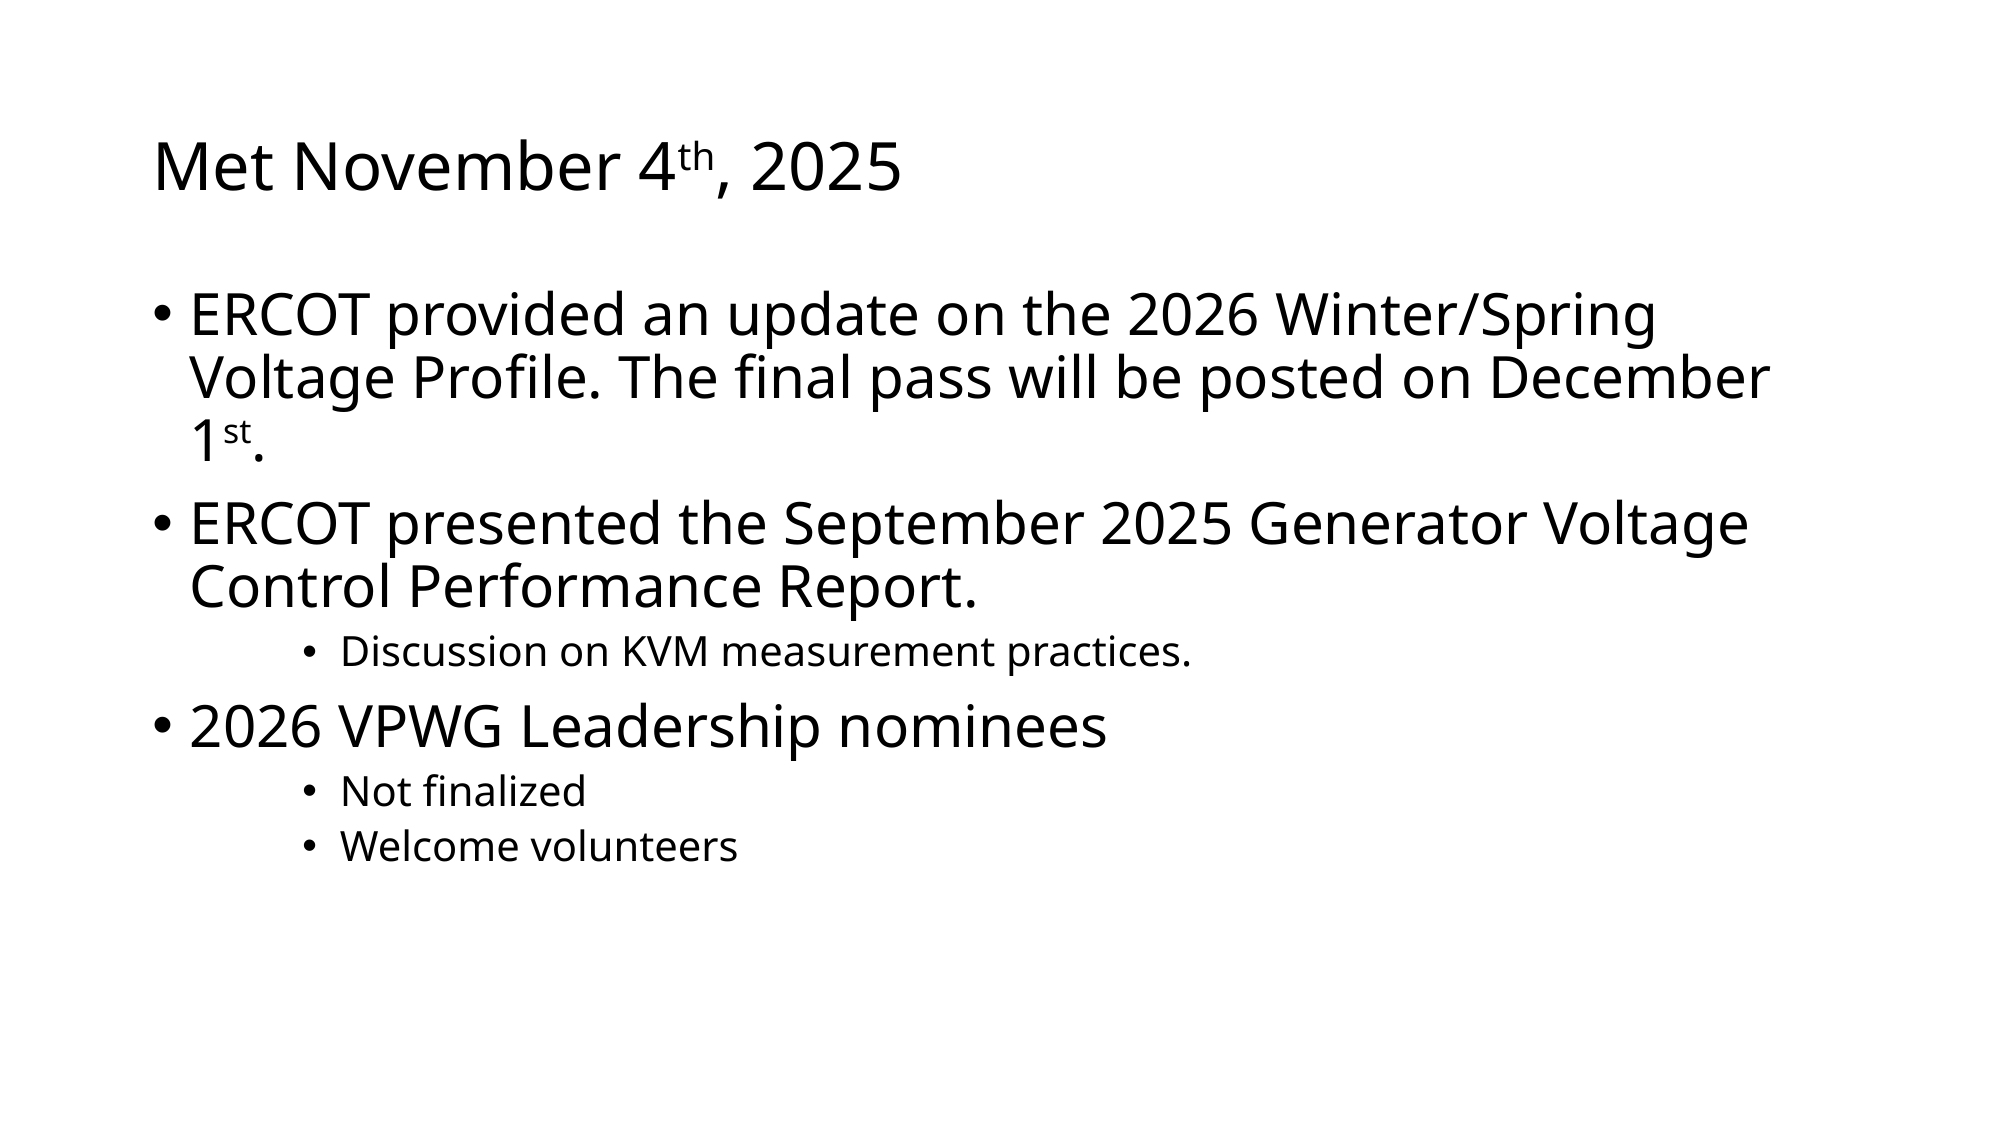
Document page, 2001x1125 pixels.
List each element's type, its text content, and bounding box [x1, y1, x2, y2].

list ERCOT provided an update on the 2026 Winter/Spring Voltage Profile. The final pass will be posted on December 1st. ERCOT presented the September 2025 Generator Voltage Control Performance Report. Discussion on KVM measurement practices. 2026 VPWG Leadership nominees Not finalized Welcome volunteers [137, 277, 1863, 896]
title Met November 4th, 2025 [137, 59, 1863, 277]
